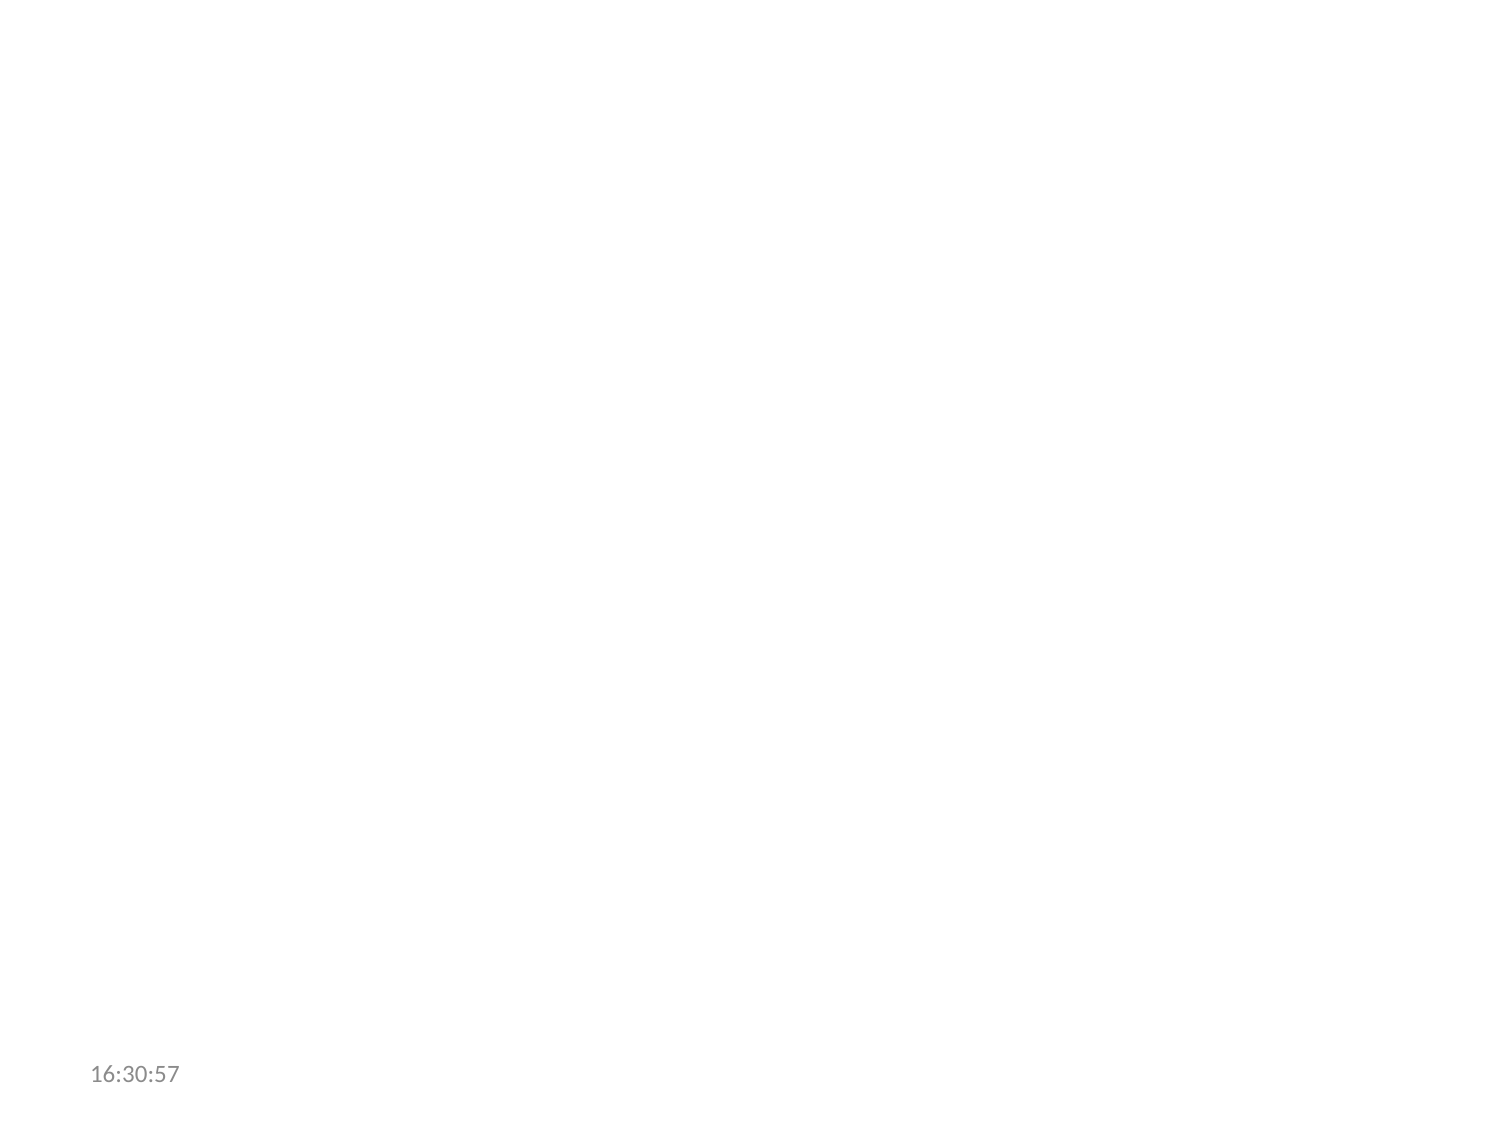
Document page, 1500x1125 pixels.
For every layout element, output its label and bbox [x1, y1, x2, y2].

slide_number [75, 1042, 425, 1103]
